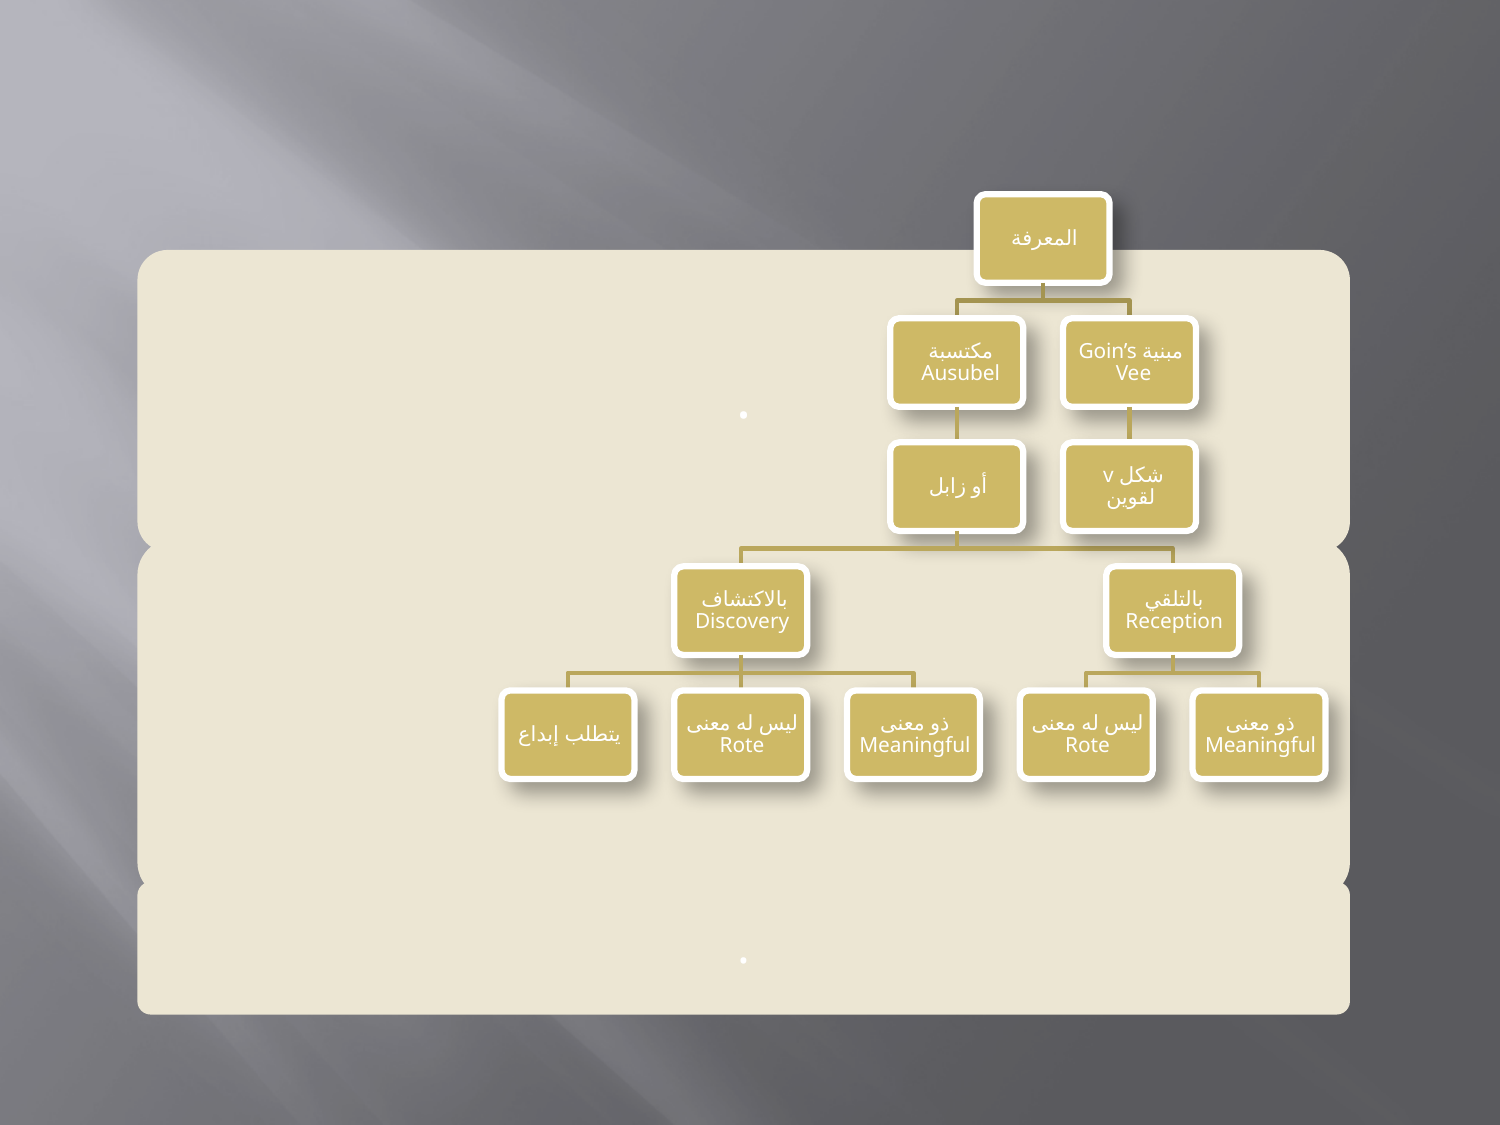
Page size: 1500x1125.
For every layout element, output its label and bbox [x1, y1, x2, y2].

text_box [137, 199, 1351, 1001]
